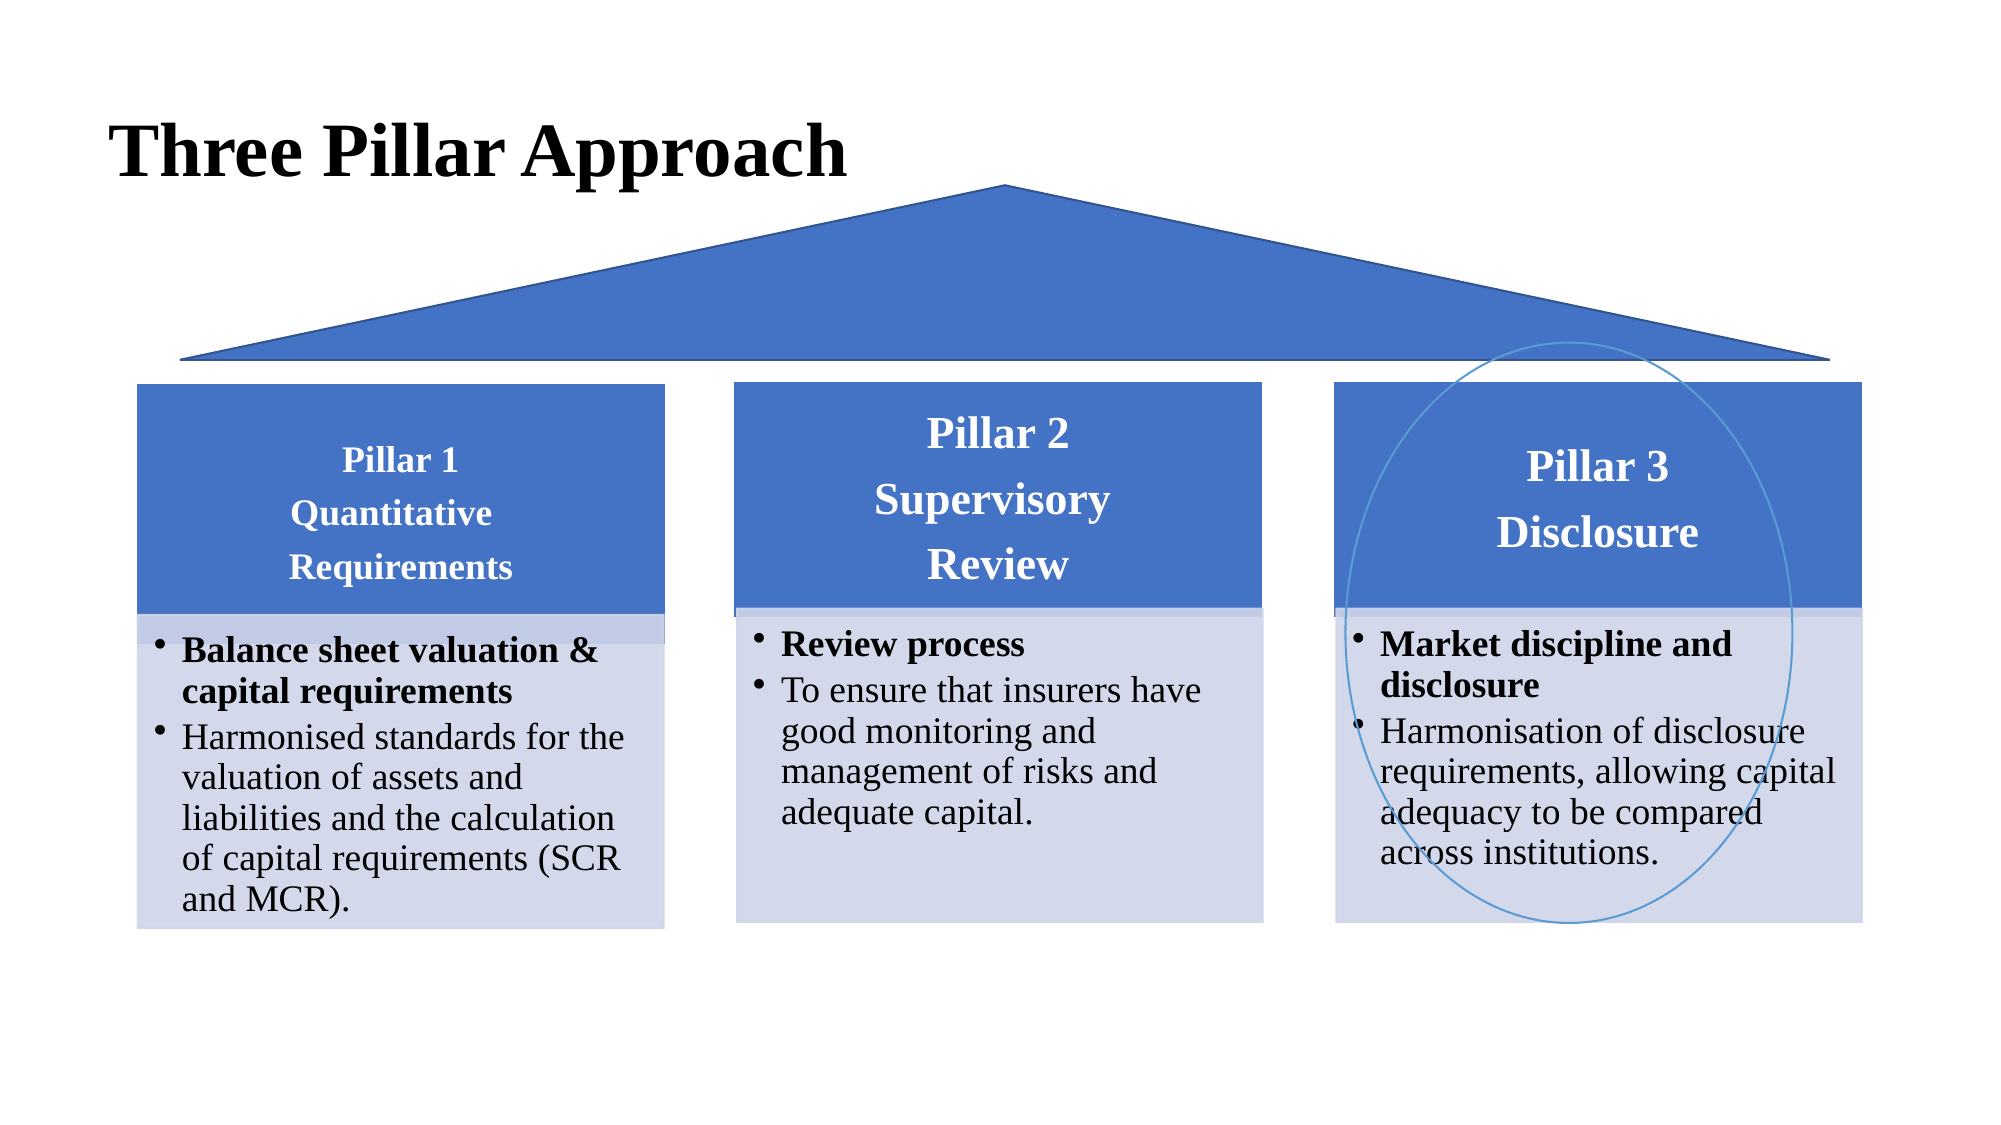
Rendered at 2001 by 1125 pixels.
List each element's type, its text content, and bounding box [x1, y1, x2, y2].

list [137, 299, 1863, 1014]
title Three Pillar Approach [93, 45, 1504, 201]
text_box [462, 184, 1548, 299]
